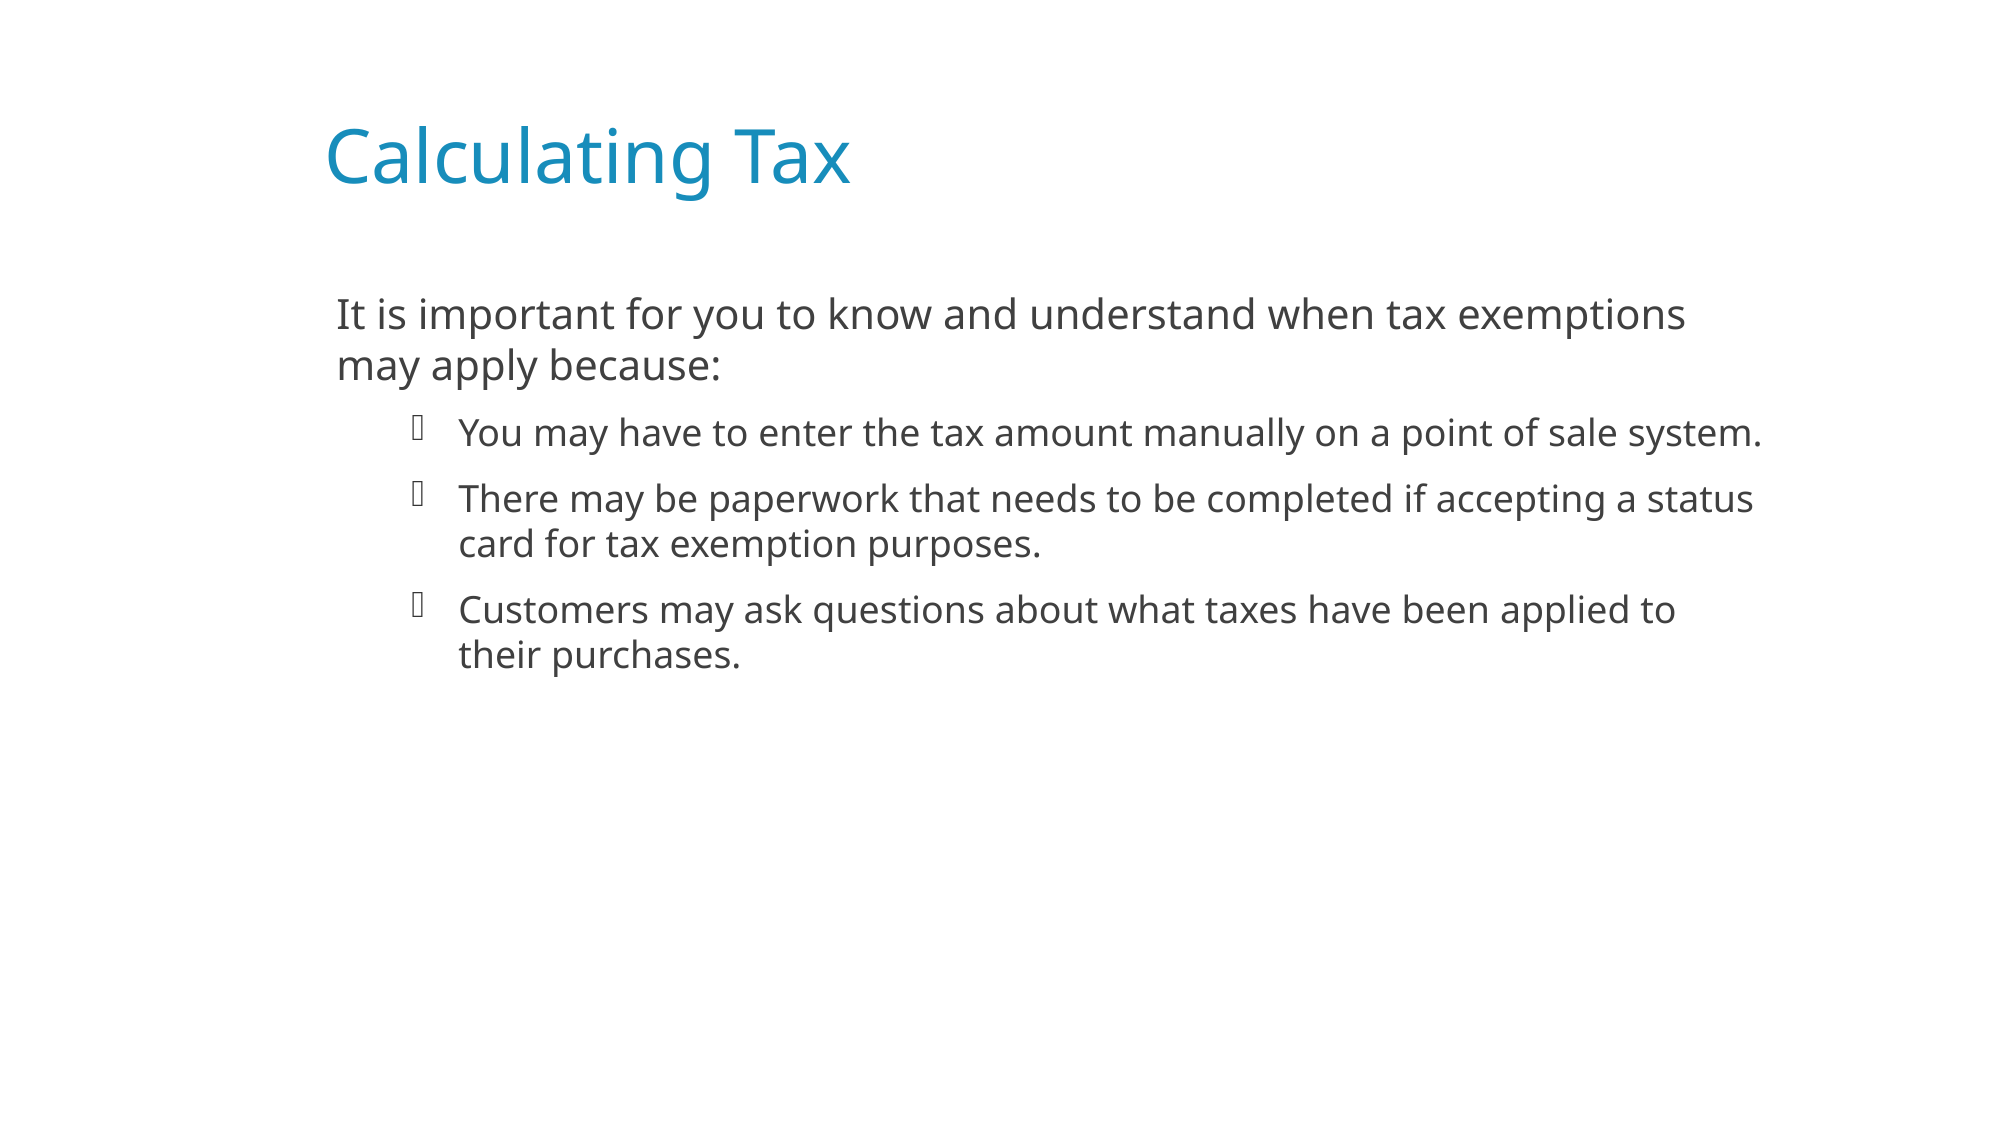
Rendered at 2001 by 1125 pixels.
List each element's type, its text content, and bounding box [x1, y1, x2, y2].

title Calculating Tax [309, 100, 1772, 312]
list It is important for you to know and understand when tax exemptions may apply because: You may have to enter the tax amount manually on a point of sale system. There may be paperwork that needs to be completed if accepting a status card for tax exemption purposes. Customers may ask questions about what taxes have been applied to their purchases. [321, 280, 1784, 1004]
